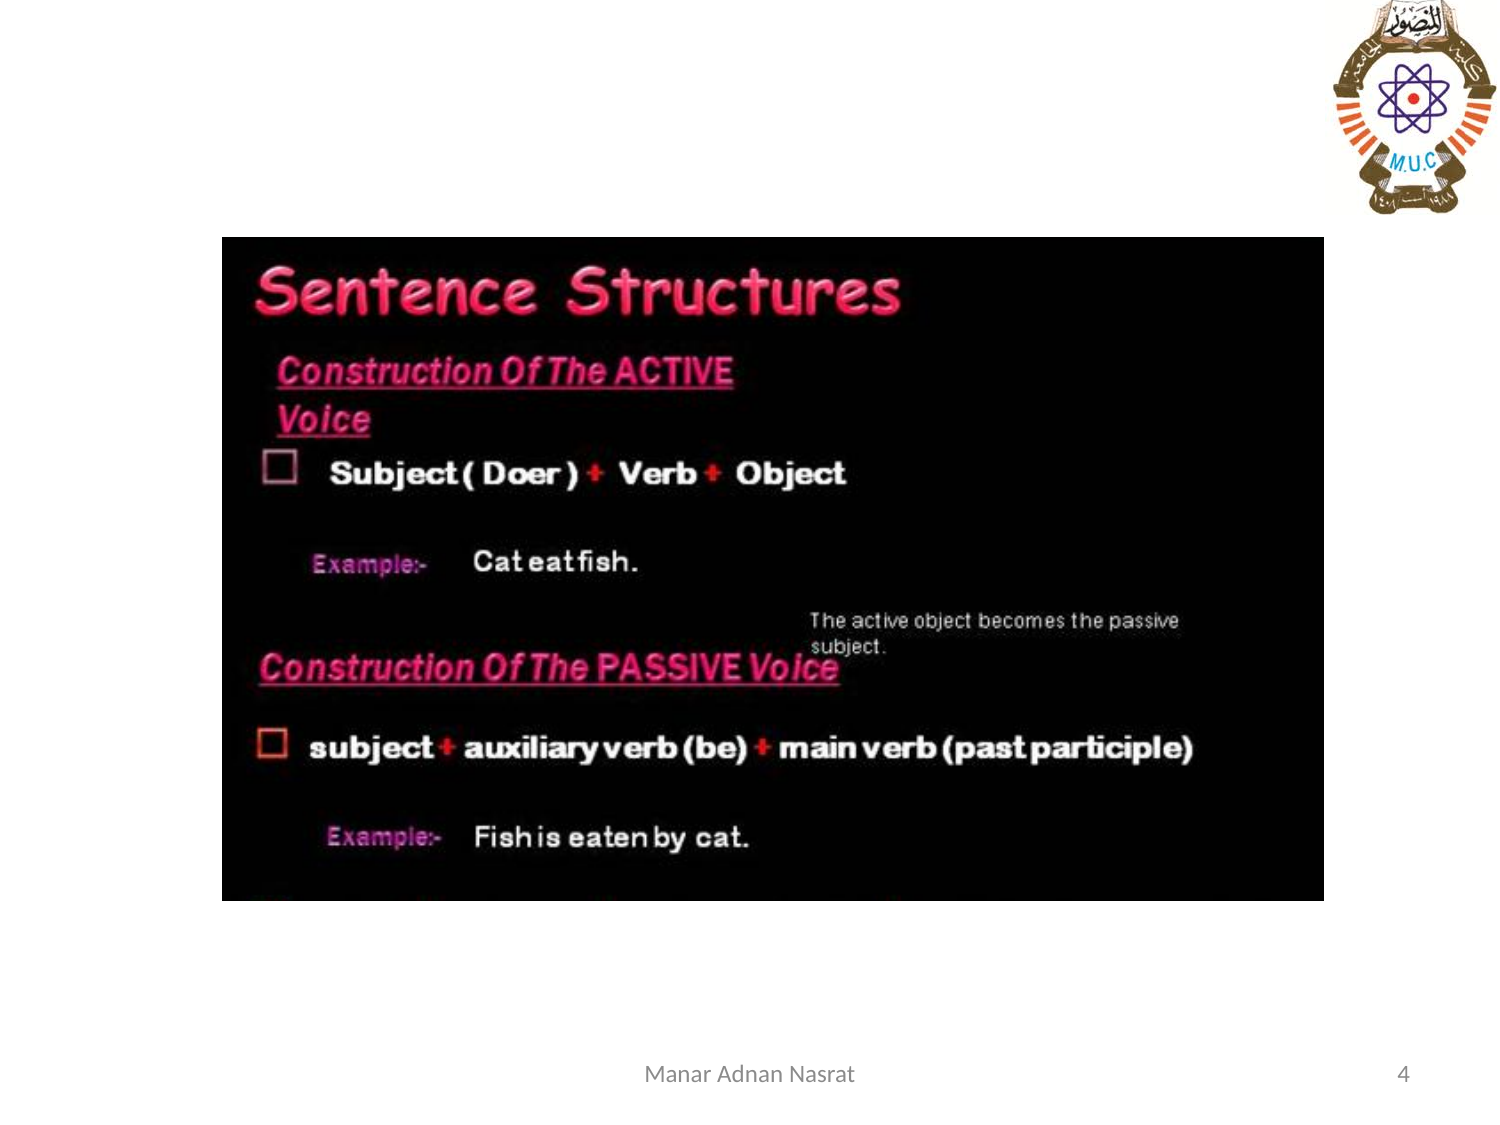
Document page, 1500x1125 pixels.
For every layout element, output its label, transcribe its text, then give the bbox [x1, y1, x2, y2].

slide_number 4 [1074, 1042, 1425, 1103]
footer Manar Adnan Nasrat [512, 1042, 988, 1103]
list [222, 237, 1325, 901]
picture [1324, 0, 1500, 215]
